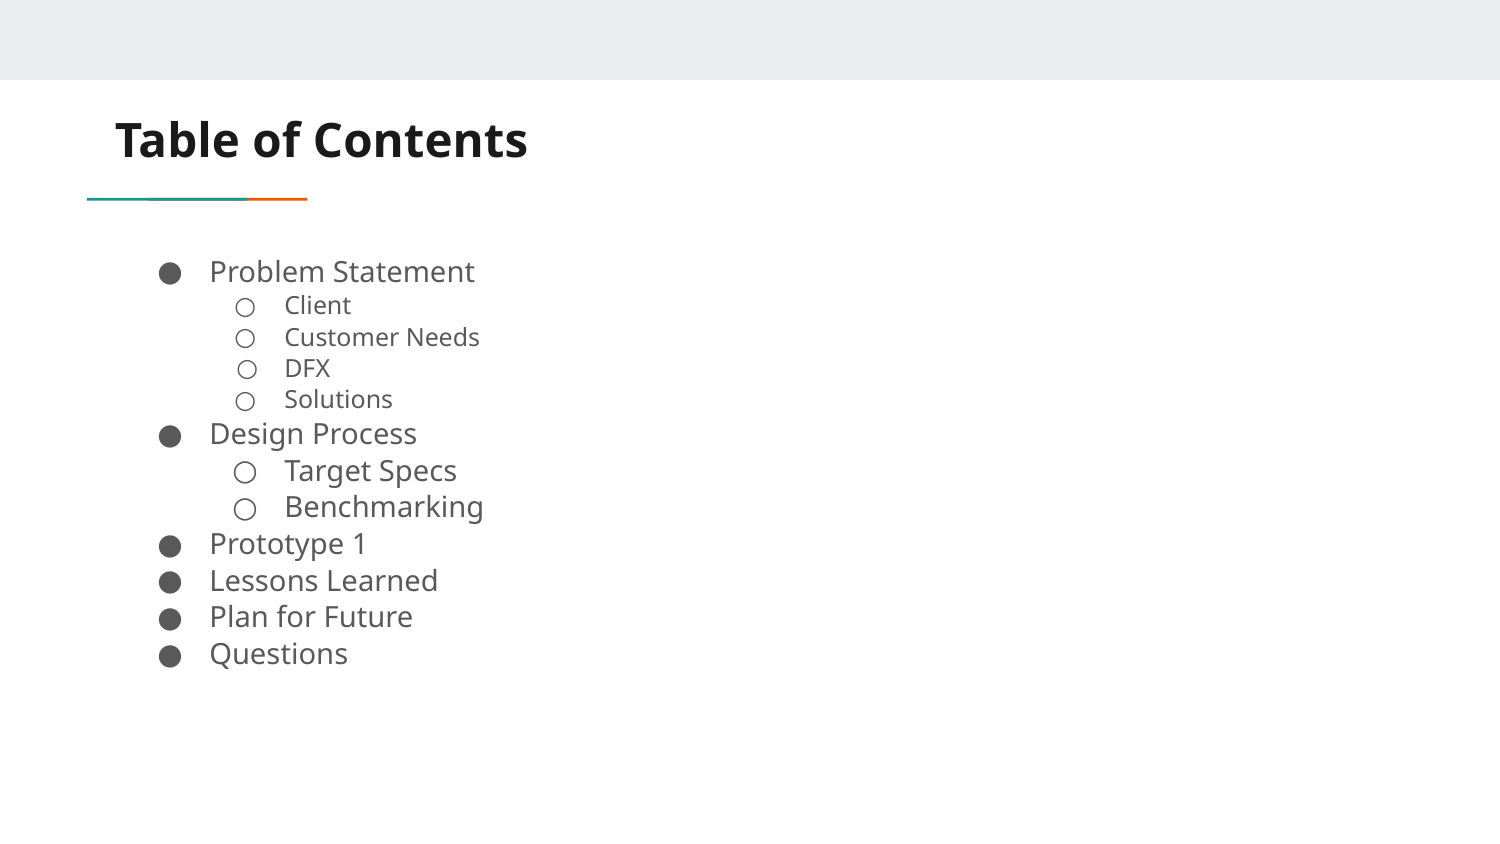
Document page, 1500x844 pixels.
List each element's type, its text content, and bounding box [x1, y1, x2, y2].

list Problem Statement Client Customer Needs DFX Solutions Design Process Target Specs Benchmarking Prototype 1 Lessons Learned Plan for Future Questions [119, 236, 1381, 712]
title Table of Contents [99, 95, 1361, 183]
